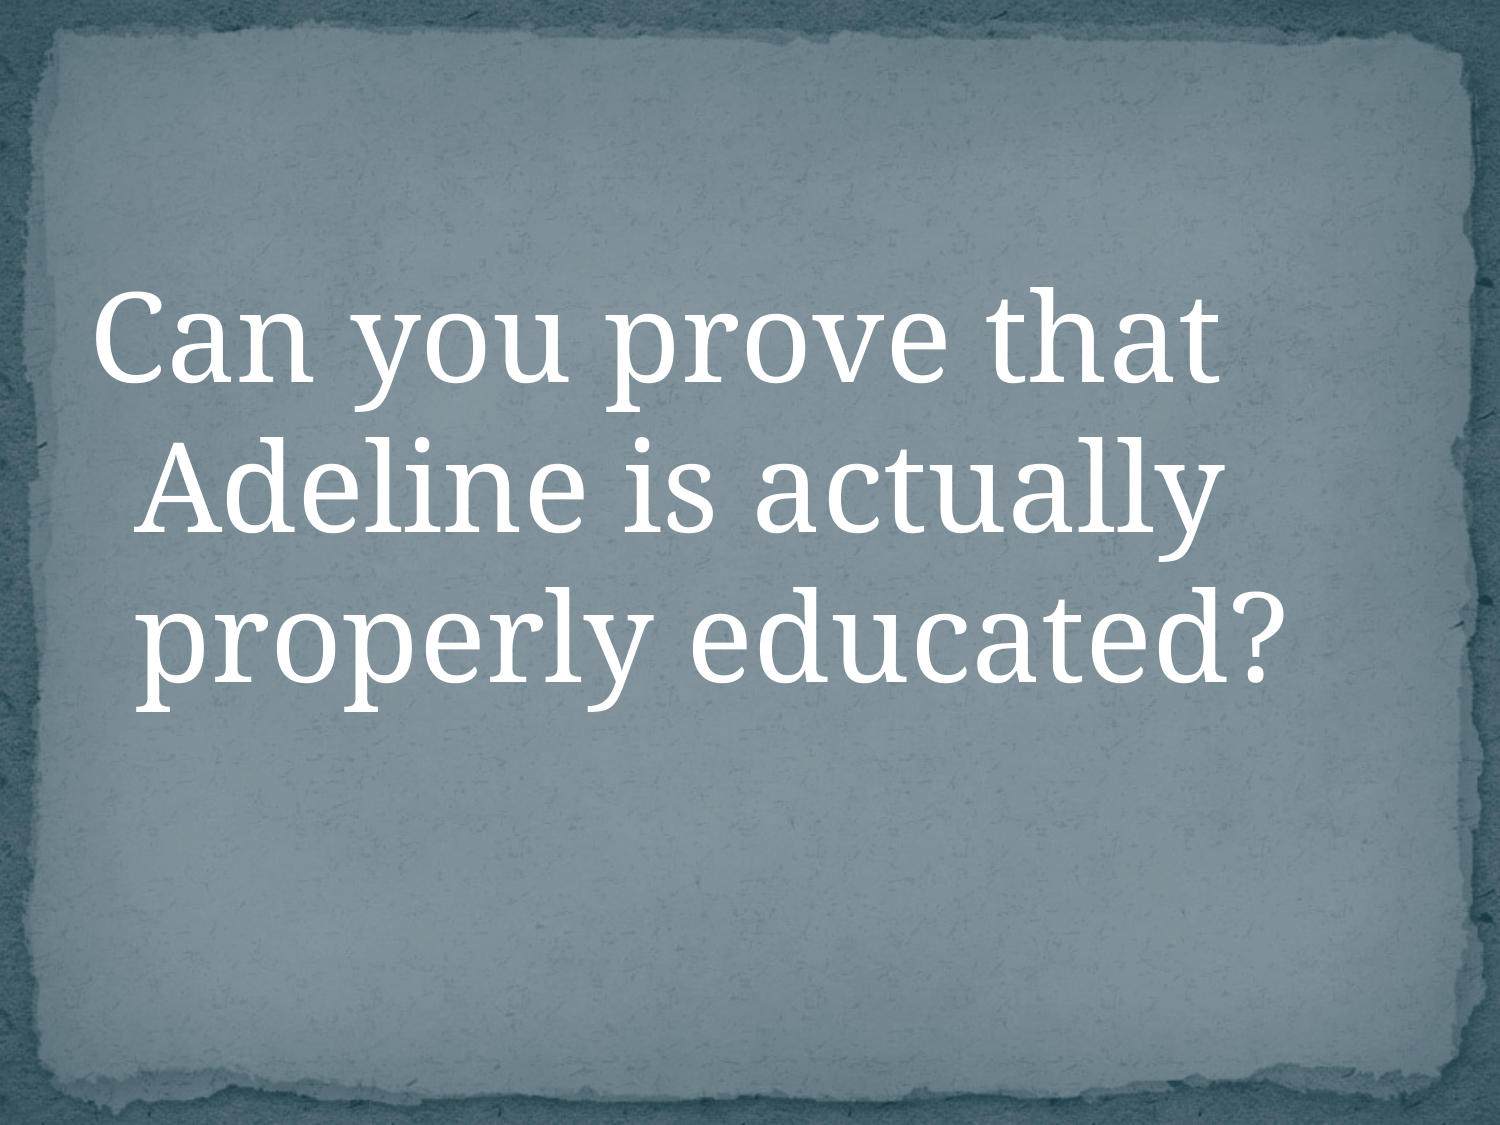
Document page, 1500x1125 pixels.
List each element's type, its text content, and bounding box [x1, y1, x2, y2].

list Can you prove that Adeline is actually properly educated? [75, 249, 1425, 1000]
